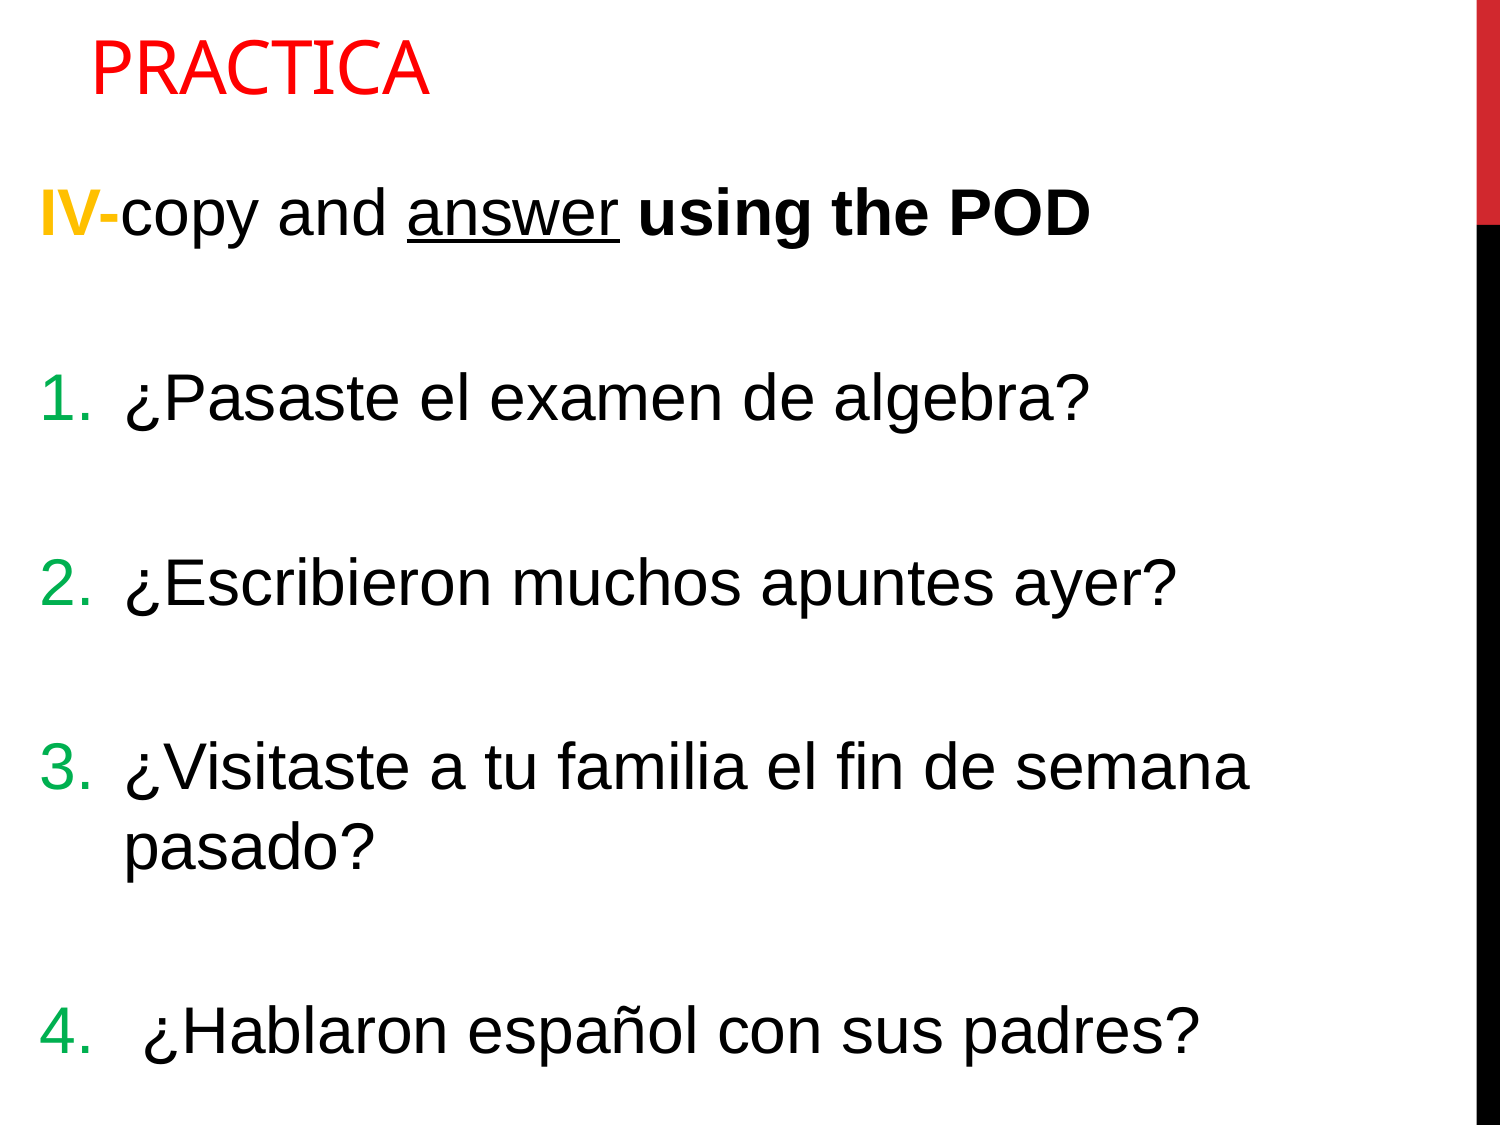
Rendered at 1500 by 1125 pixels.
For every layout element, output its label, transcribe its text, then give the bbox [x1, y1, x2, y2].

text_box Practica [74, 12, 1425, 158]
text_box IV-copy and answer using the POD ¿Pasaste el examen de algebra? ¿Escribieron muchos apuntes ayer? ¿Visitaste a tu familia el fin de semana pasado? ¿Hablaron español con sus padres? [24, 162, 1450, 1075]
